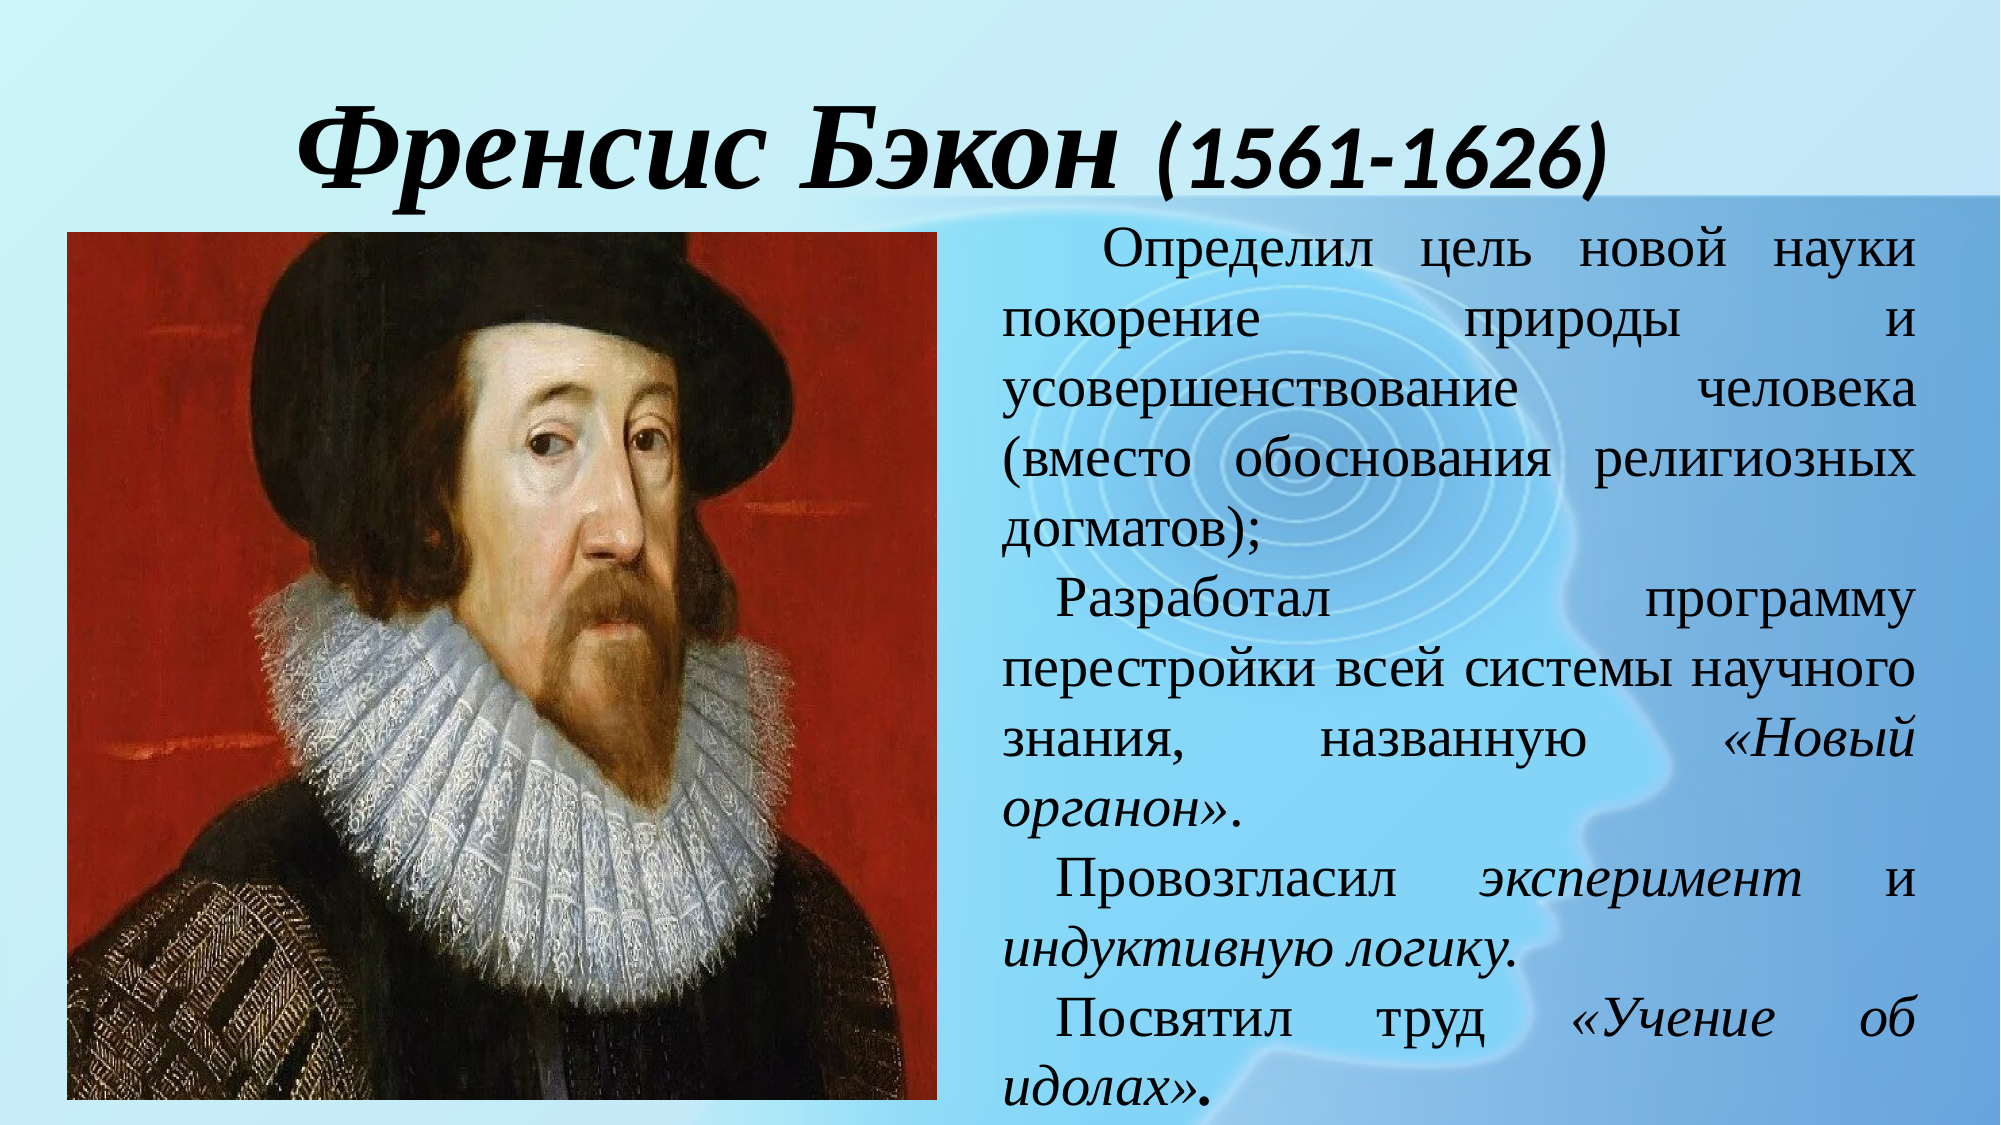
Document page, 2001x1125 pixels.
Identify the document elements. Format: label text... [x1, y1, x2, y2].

text_box Определил цель новой науки покорение природы и усовершенствование человека (вместо обоснования религиозных догматов); Разработал программу перестройки всей системы научного знания, названную «Новый органон». Провозгласил эксперимент и индуктивную логику. Посвятил труд «Учение об идолах». [959, 200, 1960, 1125]
title Френсис Бэкон (1561-1626) [99, 45, 1900, 233]
picture [0, 0, 2000, 1125]
